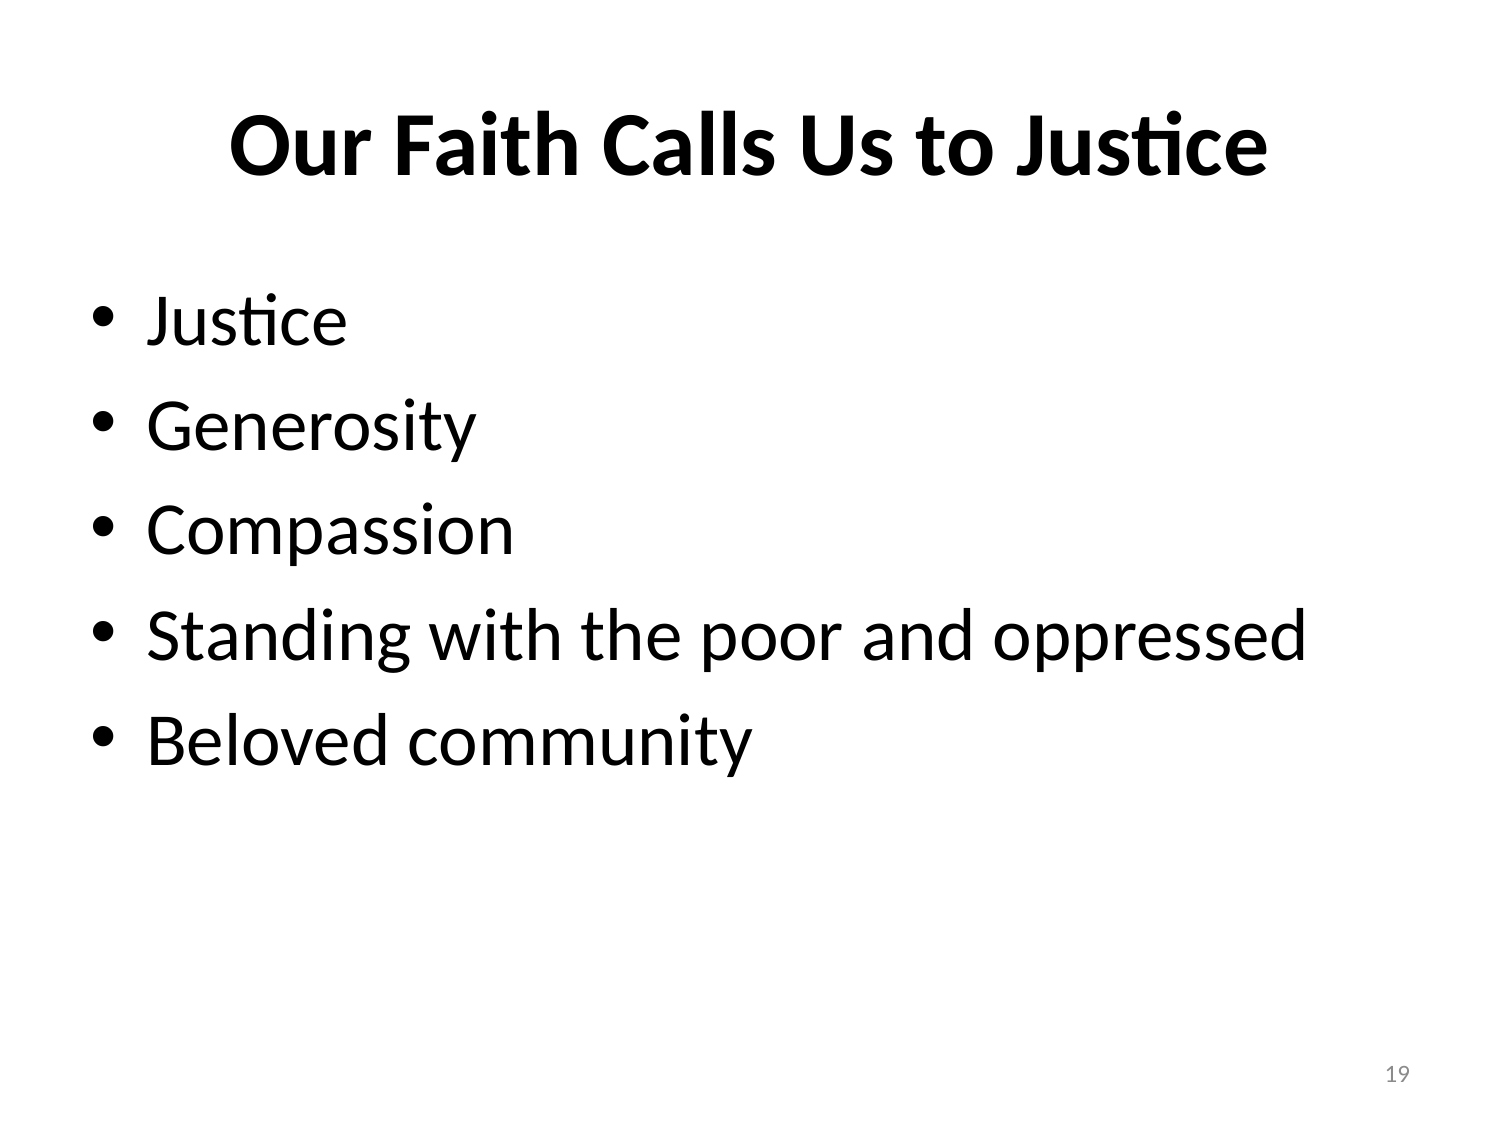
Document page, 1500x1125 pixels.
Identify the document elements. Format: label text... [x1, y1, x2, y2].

slide_number 19 [1074, 1042, 1425, 1103]
title Our Faith Calls Us to Justice [75, 45, 1425, 233]
list Justice Generosity Compassion Standing with the poor and oppressed Beloved community [75, 262, 1425, 1005]
